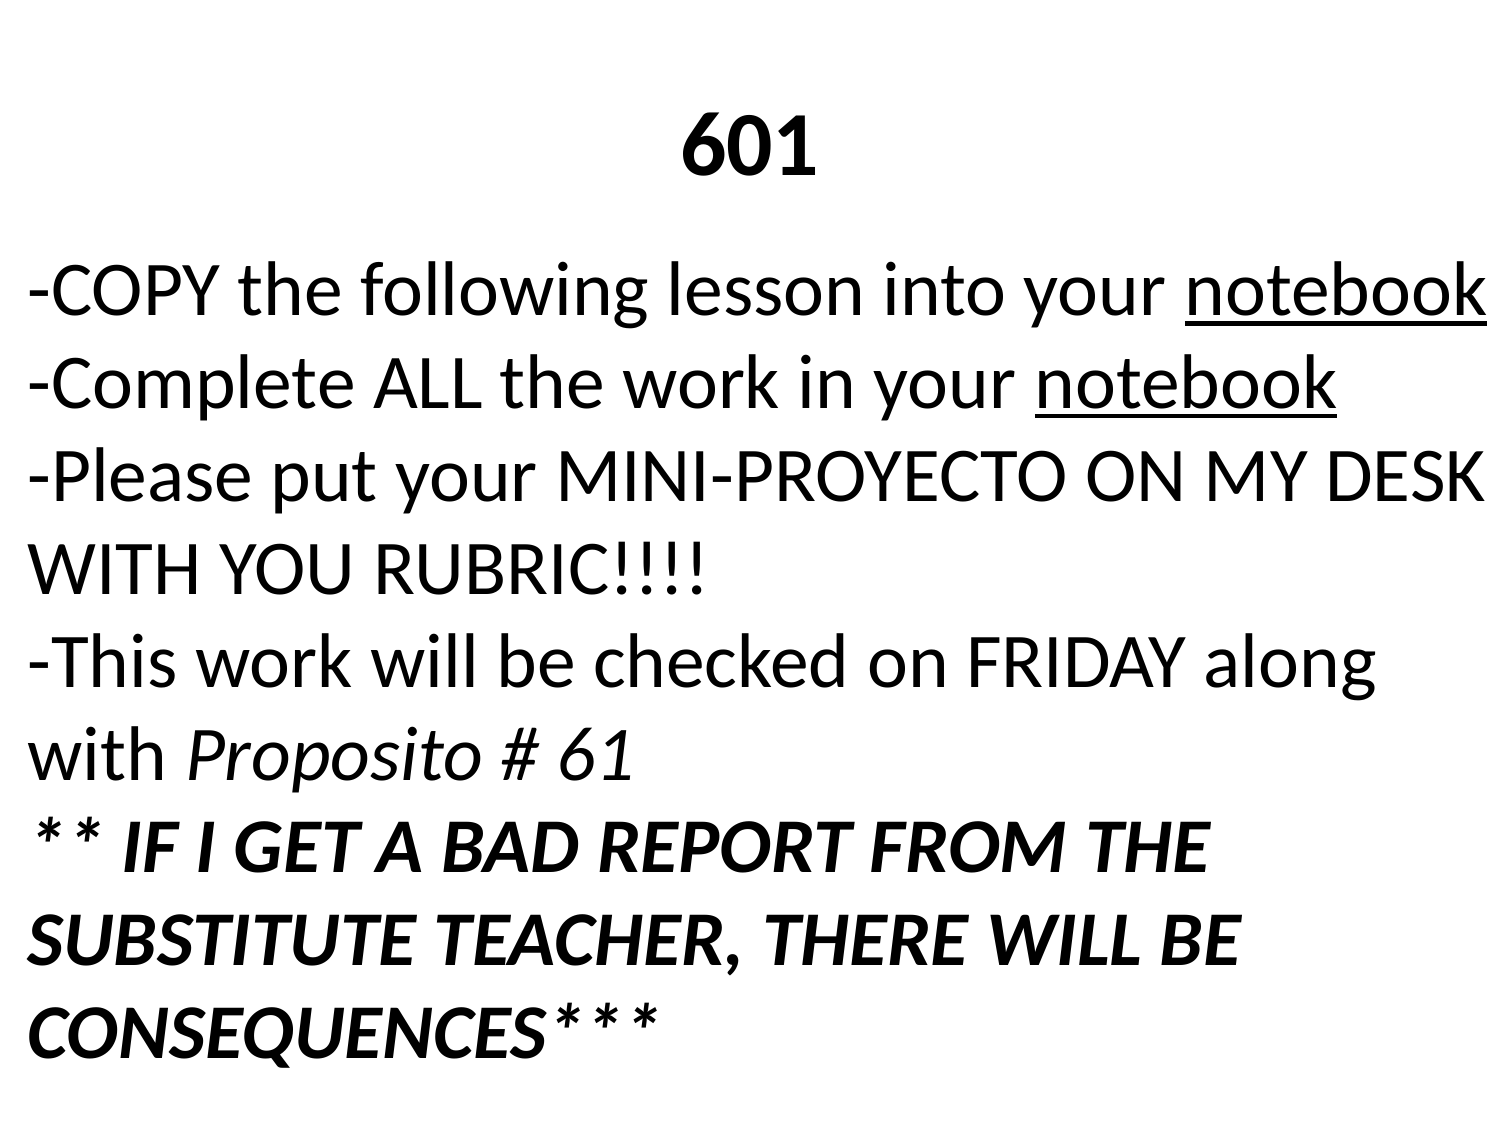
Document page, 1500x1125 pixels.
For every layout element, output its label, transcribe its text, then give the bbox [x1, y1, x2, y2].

title -COPY the following lesson into your notebook -Complete ALL the work in your notebook -Please put your MINI-PROYECTO ON MY DESK WITH YOU RUBRIC!!!! -This work will be checked on FRIDAY along with Proposito # 61 ** IF I GET A BAD REPORT FROM THE SUBSTITUTE TEACHER, THERE WILL BE CONSEQUENCES*** [12, 212, 1500, 1100]
text_box 601 [74, 45, 1425, 233]
